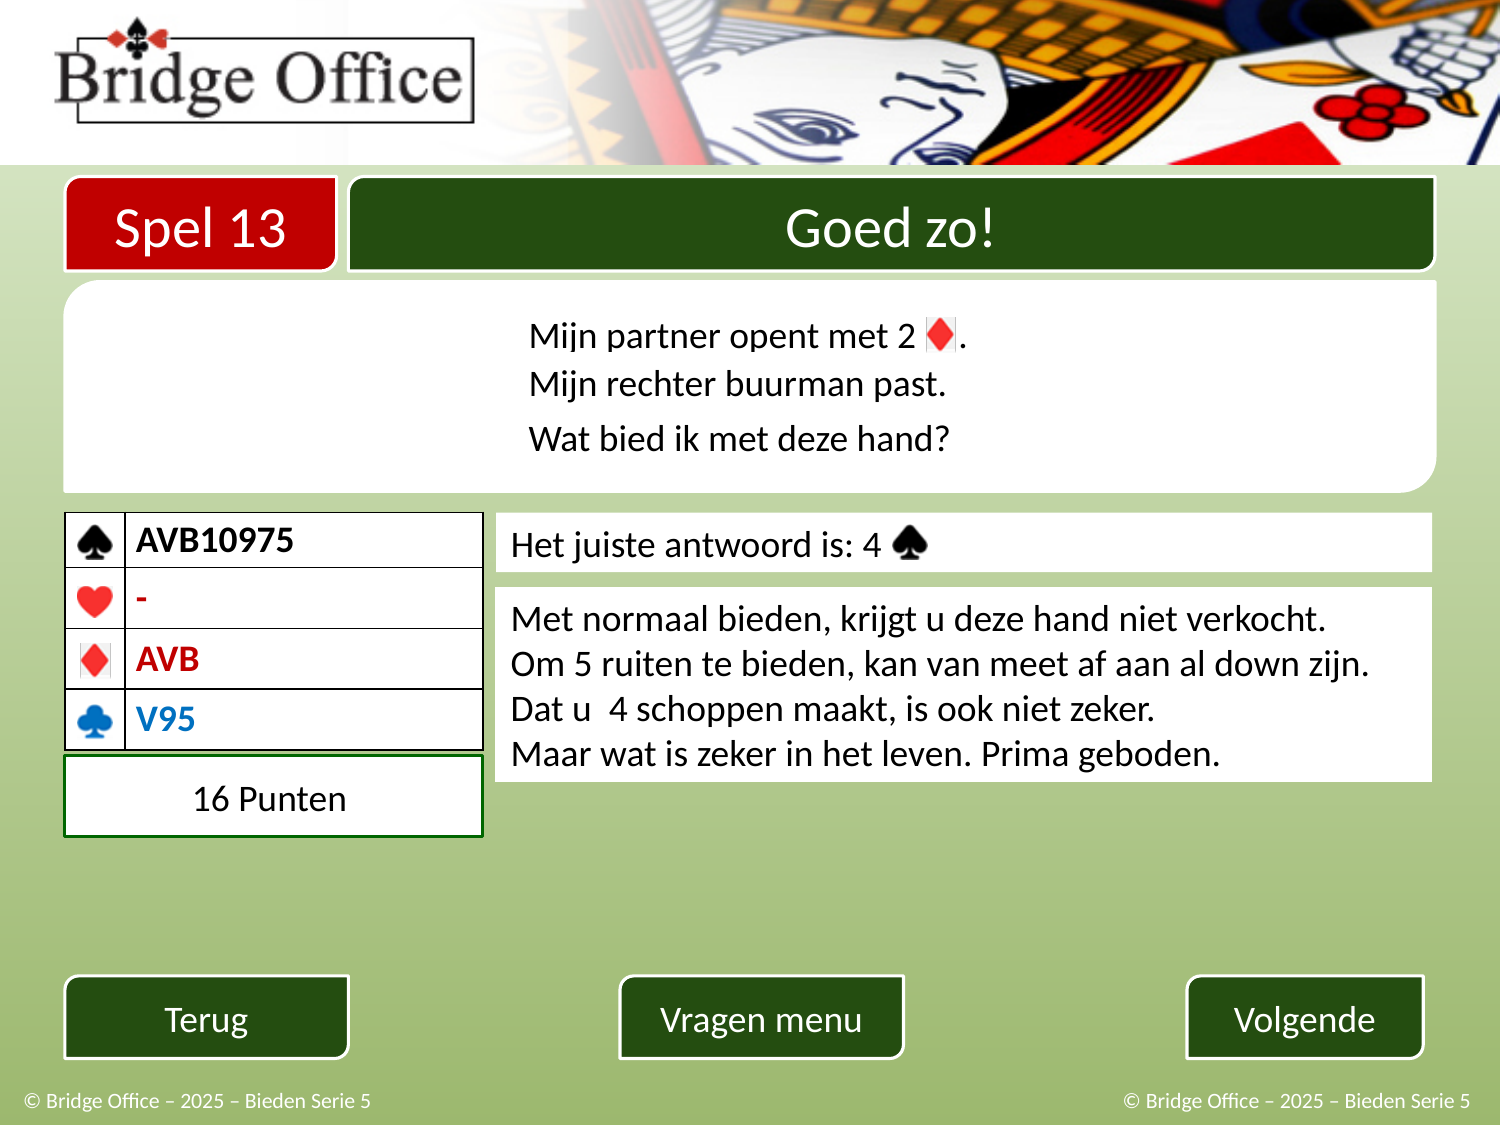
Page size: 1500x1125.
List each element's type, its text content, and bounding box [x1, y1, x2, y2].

picture [77, 585, 114, 618]
text_box Mijn partner opent met 2 . [513, 303, 1022, 364]
picture [892, 524, 928, 561]
table_cell V95 [126, 690, 482, 749]
table_cell [66, 629, 124, 688]
picture [77, 524, 114, 561]
text_box © Bridge Office – 2025 – Bieden Serie 5 [1107, 1079, 1500, 1121]
picture [0, 0, 1500, 166]
table_cell [66, 568, 124, 628]
text_box Spel 13 [63, 179, 339, 273]
table_cell AVB [126, 629, 482, 688]
picture [77, 643, 114, 679]
table_header [66, 513, 124, 567]
text_box Goed zo! [346, 179, 1437, 273]
text_box © Bridge Office – 2025 – Bieden Serie 5 [8, 1079, 393, 1121]
text_box Het juiste antwoord is: 4 [496, 512, 1433, 573]
text_box Volgende [1185, 974, 1425, 1061]
picture [922, 317, 959, 353]
text_box Wat bied ik met deze hand? [513, 406, 987, 467]
text_box Mijn rechter buurman past. [513, 352, 987, 406]
picture [77, 703, 114, 740]
text_box 16 Punten [63, 754, 484, 838]
text_box Met normaal bieden, krijgt u deze hand niet verkocht. Om 5 ruiten te bieden, kan van meet af aan al down zijn. Dat u 4 schoppen maakt, is ook niet zeker. Maar wat is zeker in het leven. Prima geboden. [495, 587, 1432, 782]
table_header AVB10975 [126, 513, 482, 567]
text_box Vragen menu [618, 974, 906, 1061]
text_box [63, 280, 1437, 493]
text_box Terug [63, 974, 350, 1061]
table_cell - [126, 568, 482, 628]
table_cell [66, 690, 124, 749]
